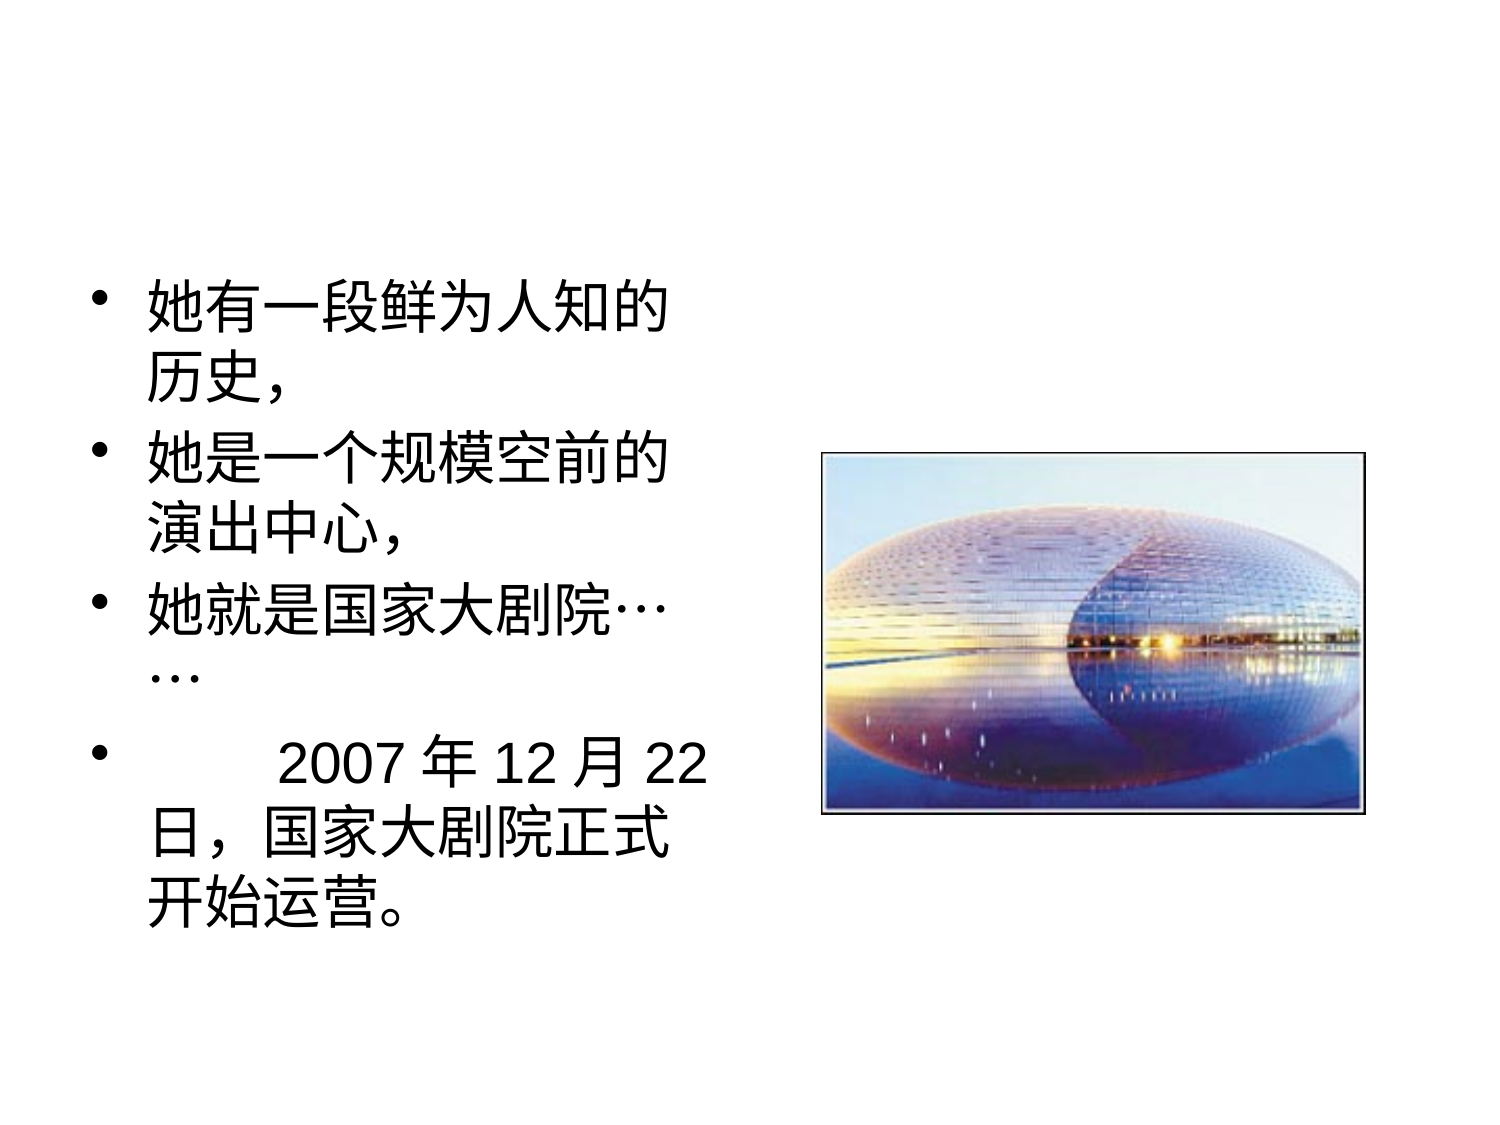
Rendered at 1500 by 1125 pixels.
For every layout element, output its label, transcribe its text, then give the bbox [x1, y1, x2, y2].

list 她有一段鲜为人知的历史， 她是一个规模空前的演出中心， 她就是国家大剧院…… 2007年12月22日，国家大剧院正式开始运营。 [75, 262, 738, 1005]
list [821, 452, 1366, 816]
